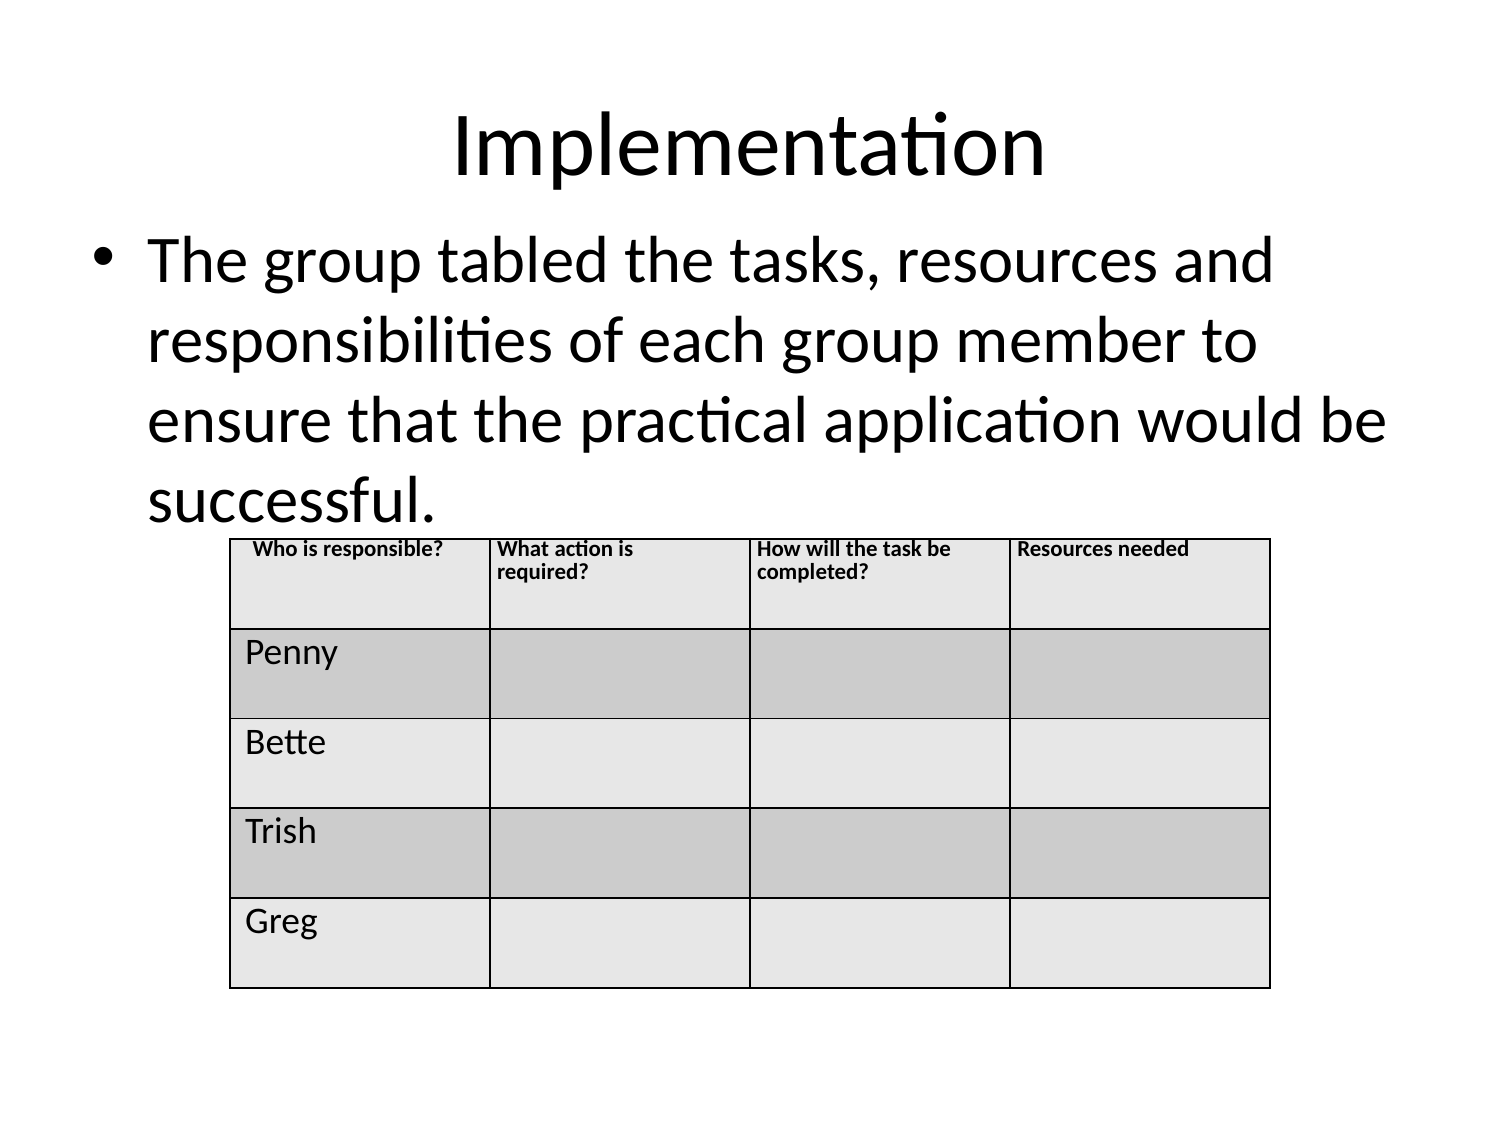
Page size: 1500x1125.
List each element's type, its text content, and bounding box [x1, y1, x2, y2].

table_cell Penny [231, 630, 489, 718]
table_header Who is responsible? [231, 540, 489, 628]
table_cell [751, 899, 1009, 987]
table_cell [1011, 630, 1269, 718]
table_cell [491, 630, 749, 718]
table_cell [1011, 809, 1269, 897]
table_cell [491, 809, 749, 897]
list The group tabled the tasks, resources and responsibilities of each group member to ensure that the practical application would be successful. [76, 208, 1427, 951]
table_cell [1011, 719, 1269, 807]
table_cell [751, 630, 1009, 718]
table_cell [491, 899, 749, 987]
table_cell Greg [231, 899, 489, 987]
table_cell [751, 719, 1009, 807]
table_cell [751, 809, 1009, 897]
table_cell [1011, 899, 1269, 987]
table_cell Trish [231, 809, 489, 897]
table_header What action is required? [491, 540, 749, 628]
table_cell Bette [231, 719, 489, 807]
table_cell [491, 719, 749, 807]
table_header Resources needed [1011, 540, 1269, 628]
title Implementation [75, 45, 1425, 233]
table_header How will the task be completed? [751, 540, 1009, 628]
